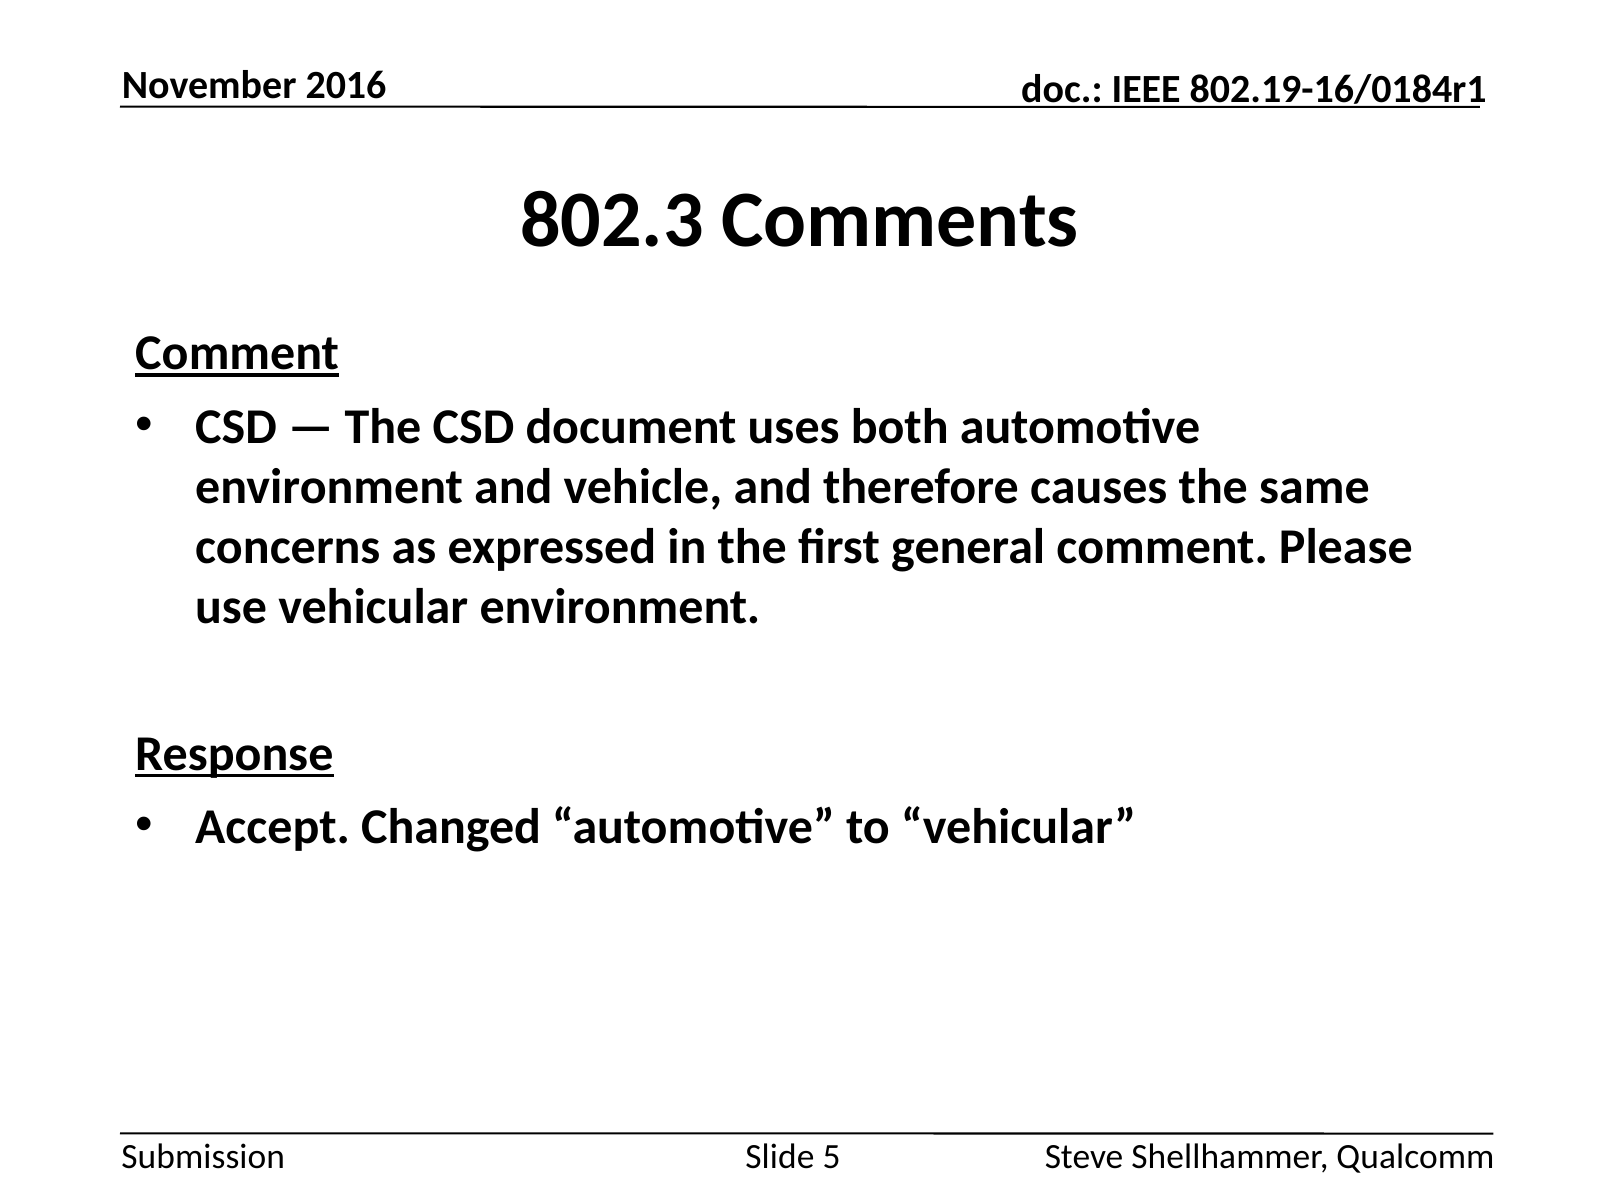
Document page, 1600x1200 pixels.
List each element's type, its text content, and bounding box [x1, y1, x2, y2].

list Comment CSD — The CSD document uses both automotive environment and vehicle, and therefore causes the same concerns as expressed in the first general comment. Please use vehicular environment. Response Accept. Changed “automotive” to “vehicular” [119, 312, 1480, 1033]
footer Steve Shellhammer, Qualcomm [937, 1132, 1495, 1174]
title 802.3 Comments [119, 149, 1480, 281]
slide_number Slide 5 [733, 1132, 854, 1197]
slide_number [121, 58, 451, 107]
